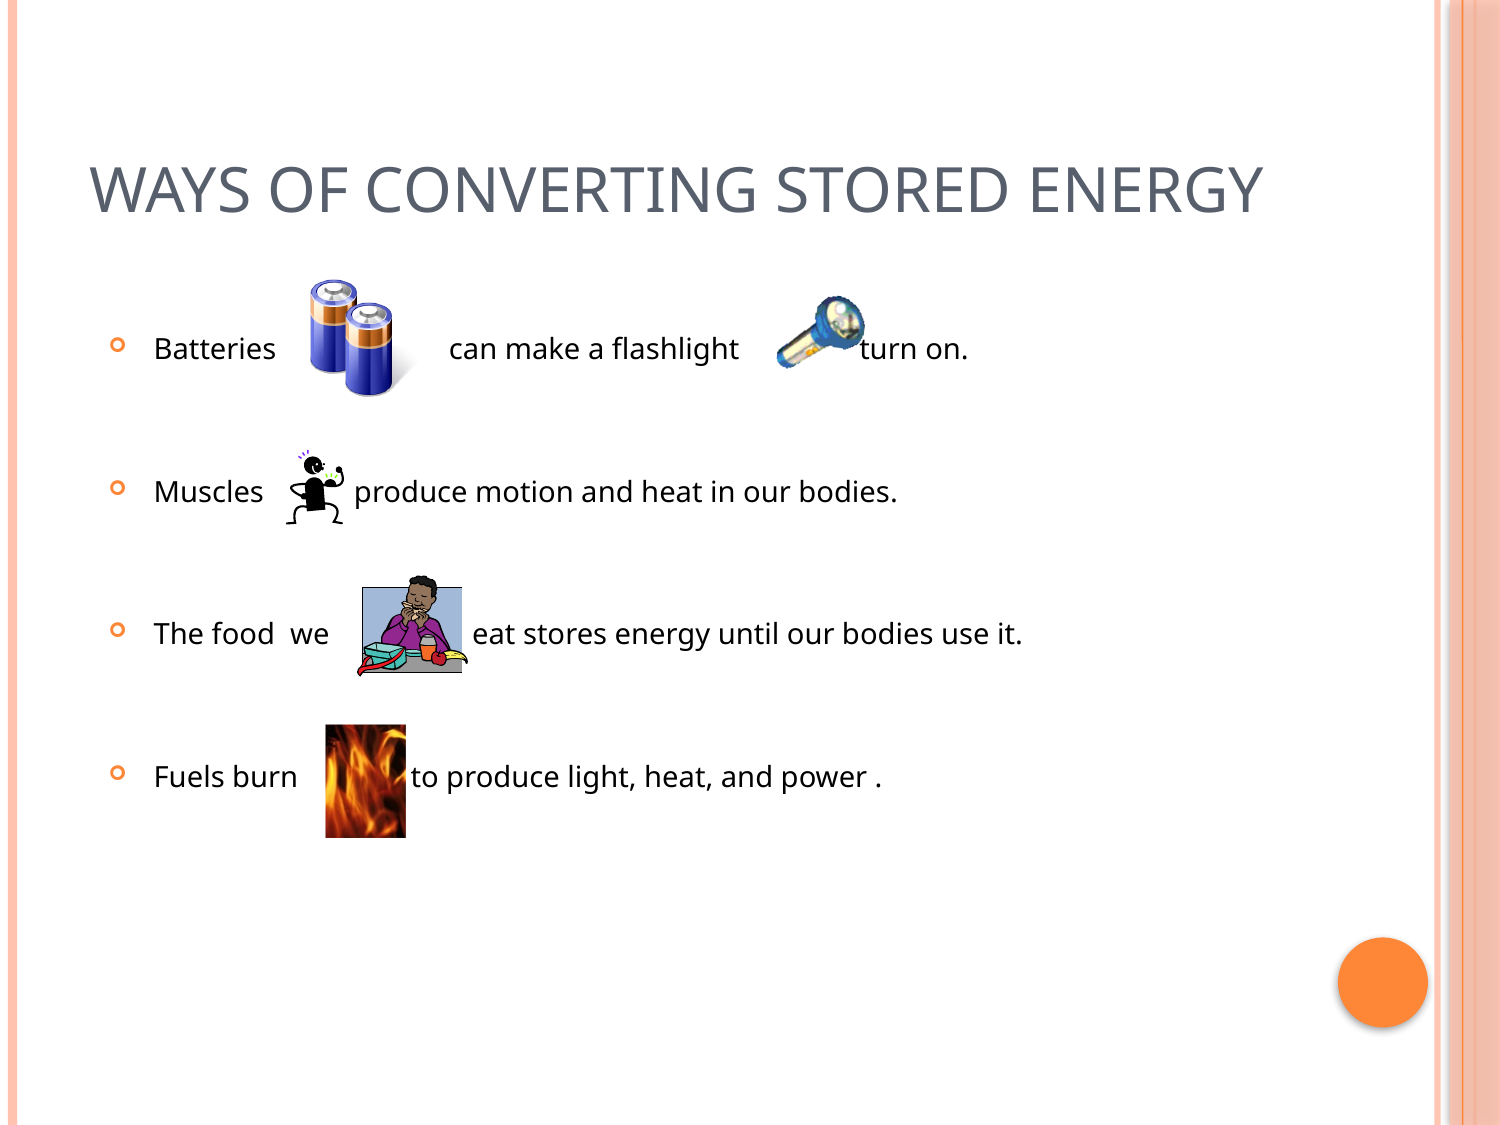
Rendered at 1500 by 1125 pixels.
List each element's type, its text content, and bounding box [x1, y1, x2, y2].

picture [324, 724, 406, 838]
picture [356, 575, 469, 678]
picture [285, 449, 346, 525]
list Batteries can make a flashlight turn on. Muscles produce motion and heat in our bodies. The food we eat stores energy until our bodies use it. Fuels burn to produce light, heat, and power . [93, 275, 1357, 1063]
title Ways of Converting Stored Energy [75, 45, 1300, 233]
picture [776, 290, 867, 376]
picture [288, 276, 426, 401]
